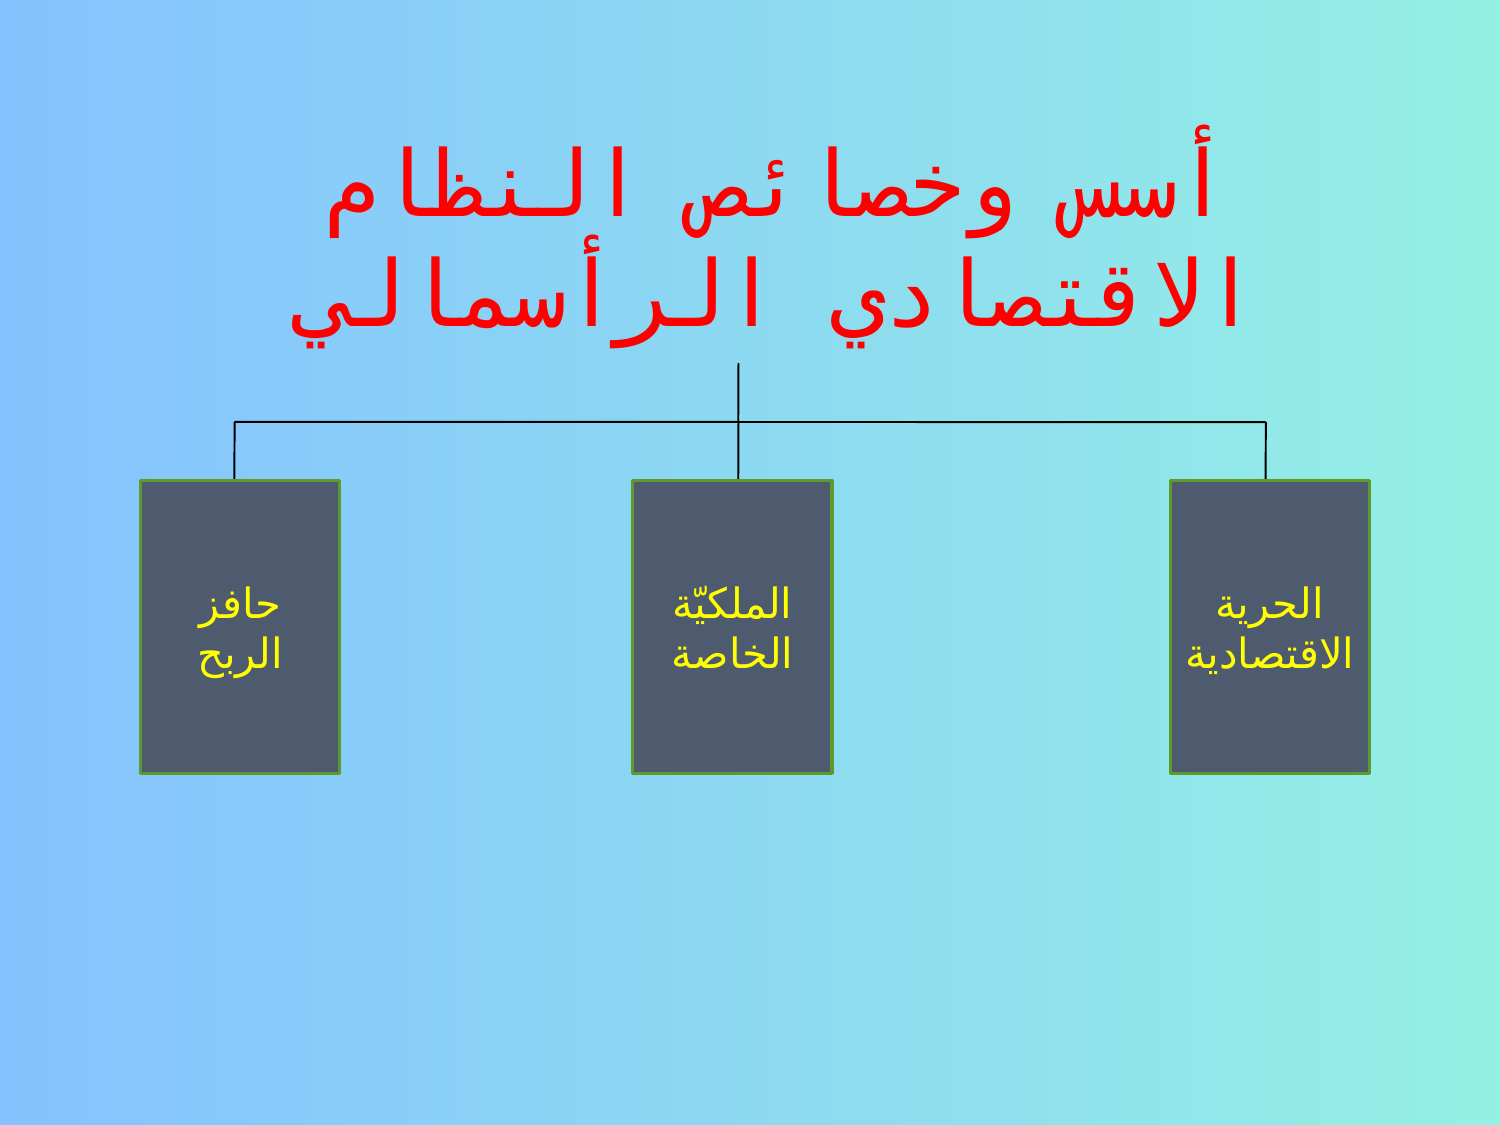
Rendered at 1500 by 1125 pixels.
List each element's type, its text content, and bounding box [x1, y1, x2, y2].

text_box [140, 362, 1370, 774]
title أسس وخصائص النظام الاقتصادي الرأسمالي [140, 117, 1416, 268]
